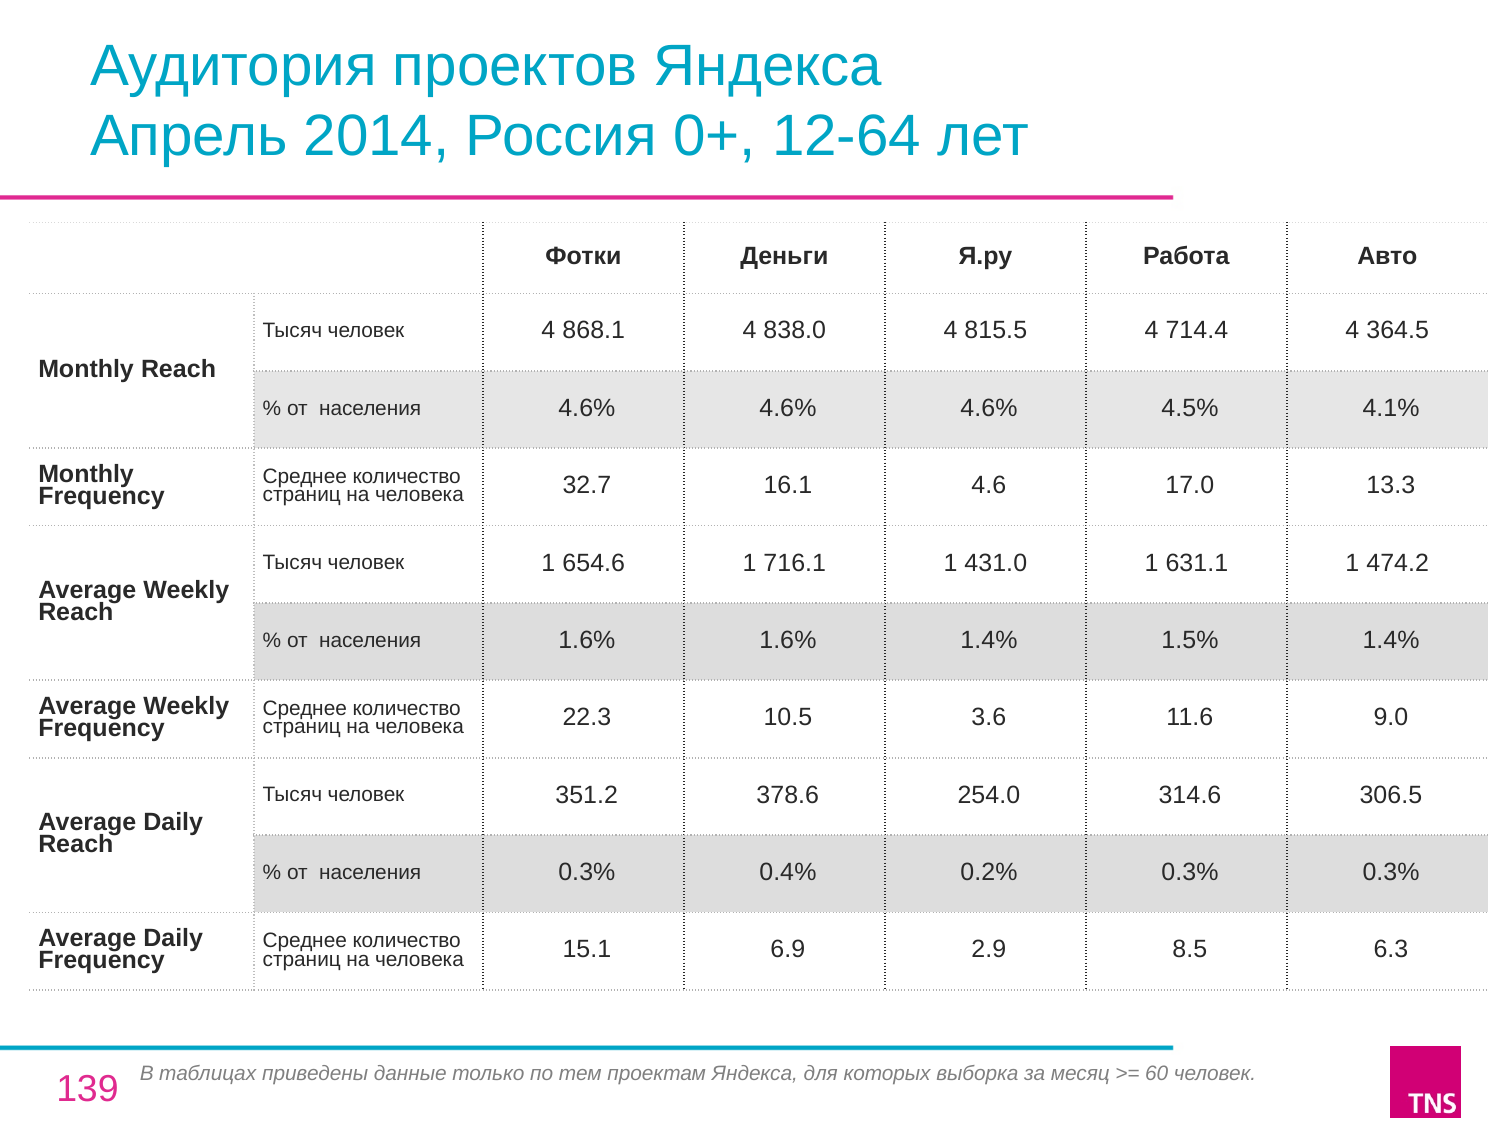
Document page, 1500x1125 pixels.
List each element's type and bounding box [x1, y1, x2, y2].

slide_number [40, 1055, 392, 1125]
table_cell [29, 294, 1488, 990]
picture [0, 0, 1500, 1125]
table_header [29, 223, 1488, 294]
text_box [124, 1052, 1463, 1092]
title [74, 8, 1476, 187]
